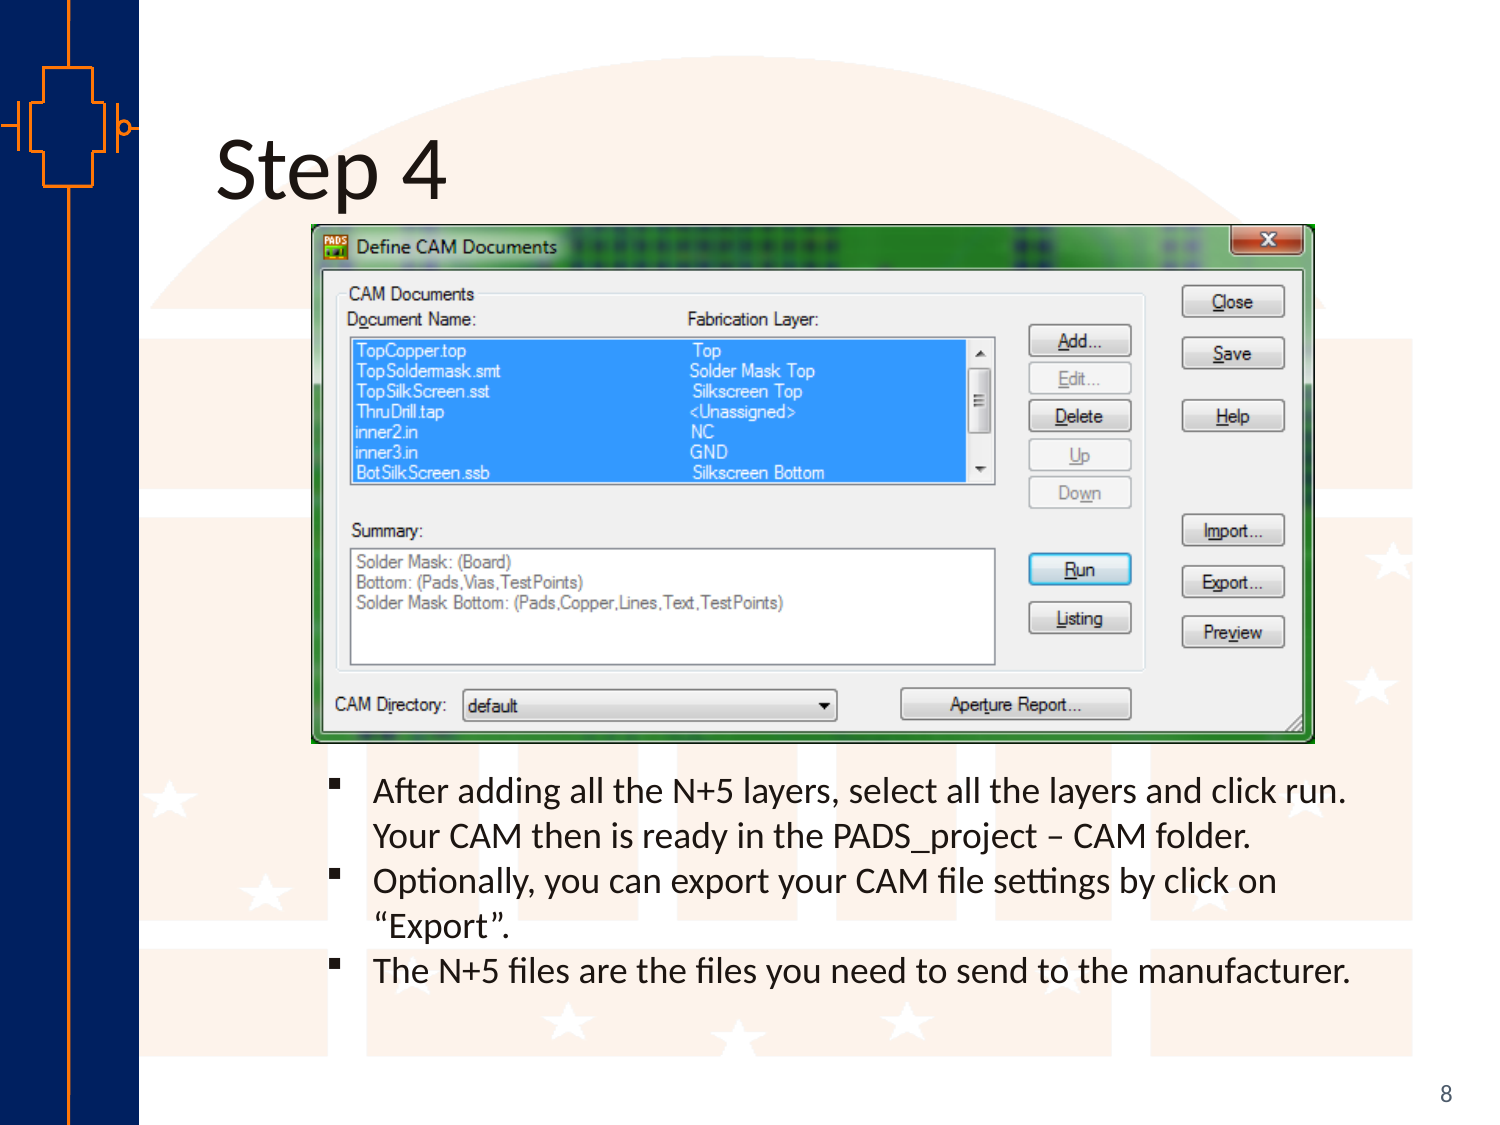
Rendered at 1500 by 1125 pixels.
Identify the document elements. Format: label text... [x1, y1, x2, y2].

picture [310, 224, 1315, 744]
text_box After adding all the N+5 layers, select all the layers and click run. Your CAM then is ready in the PADS_project – CAM folder. Optionally, you can export your CAM file settings by click on “Export”. The N+5 files are the files you need to send to the manufacturer. [311, 759, 1388, 999]
title Step 4 [200, 37, 1388, 225]
slide_number 8 [1425, 1062, 1488, 1123]
